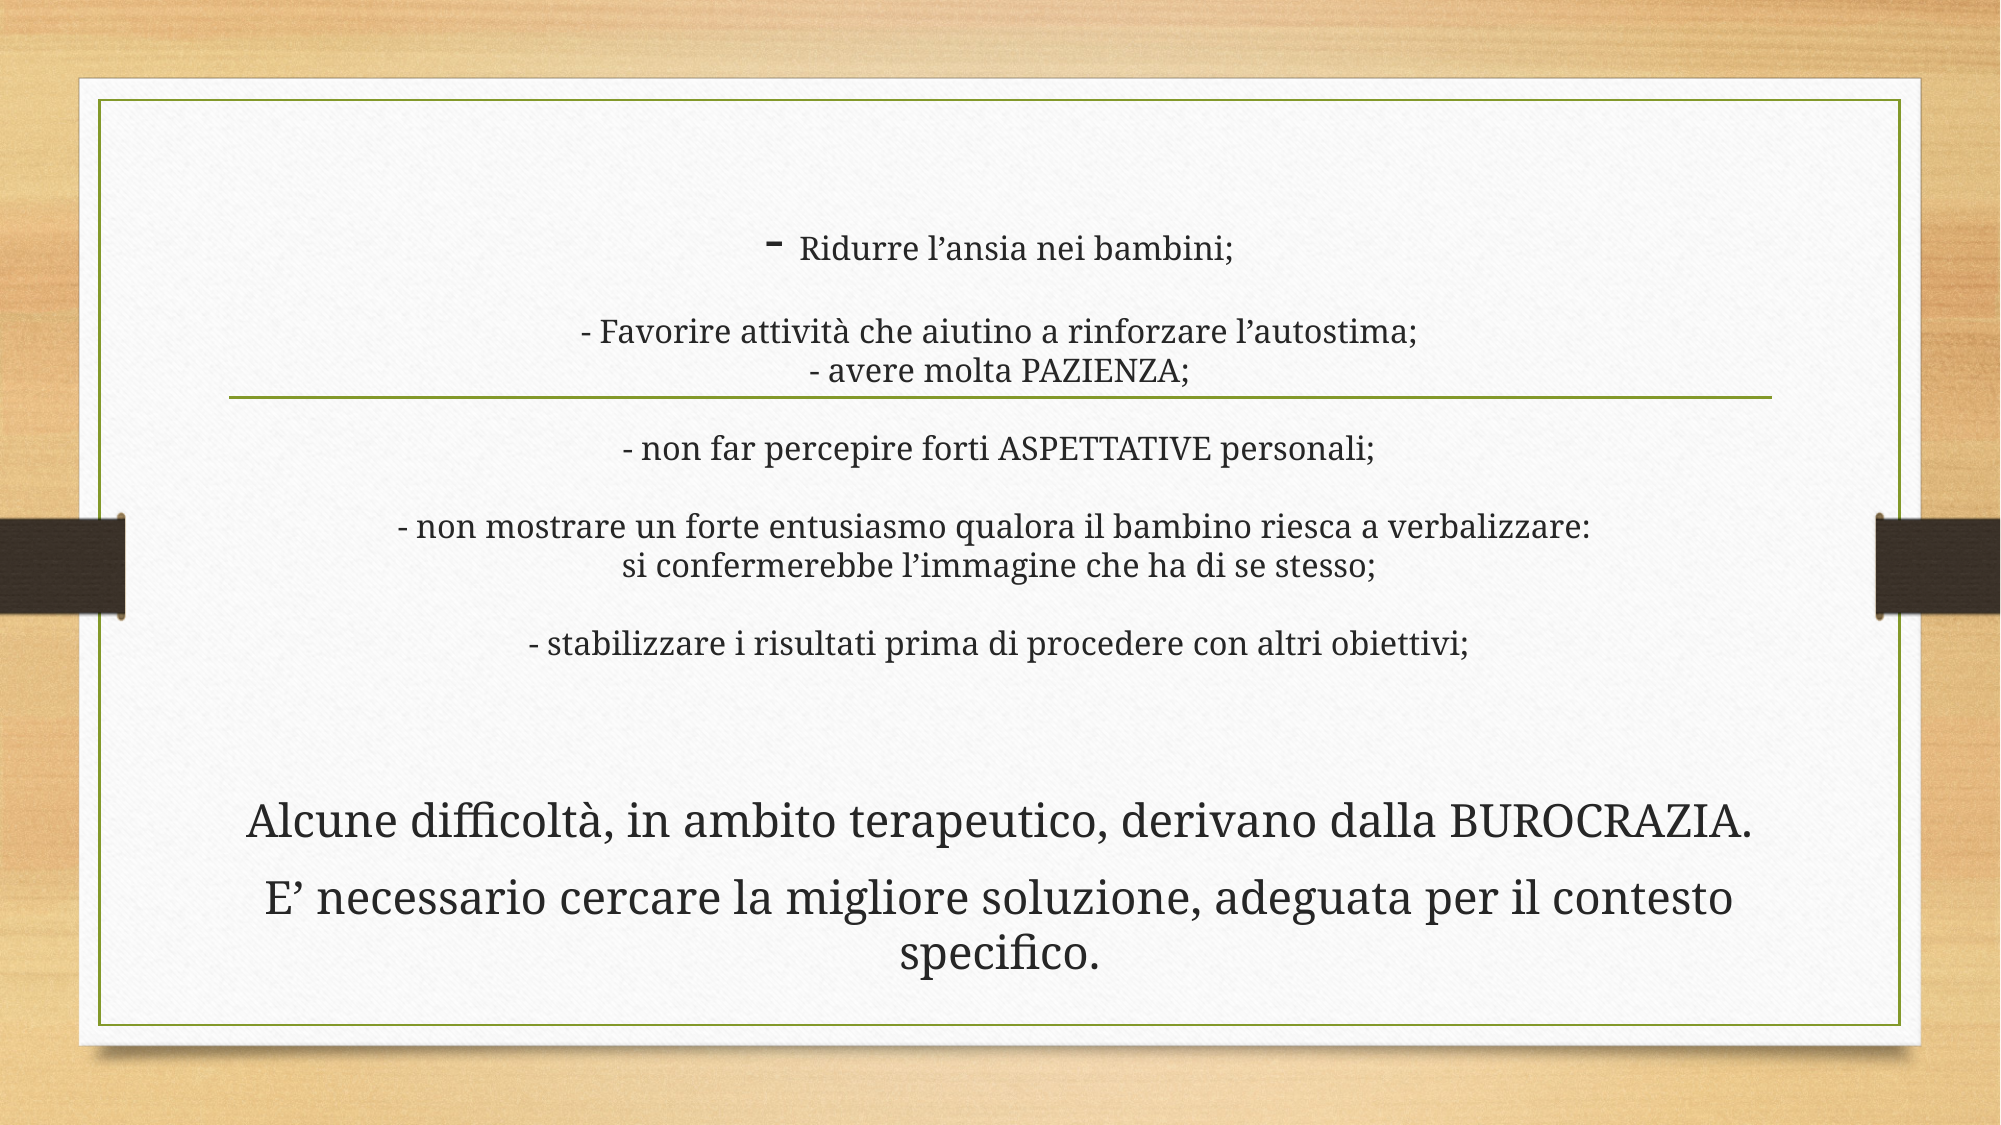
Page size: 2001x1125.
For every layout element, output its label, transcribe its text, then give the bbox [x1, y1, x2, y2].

list Alcune difficoltà, in ambito terapeutico, derivano dalla BUROCRAZIA. E’ necessario cercare la migliore soluzione, adeguata per il contesto specifico. [212, 626, 1788, 1125]
title - Ridurre l’ansia nei bambini; - Favorire attività che aiutino a rinforzare l’autostima; - avere molta PAZIENZA; - non far percepire forti ASPETTATIVE personali; - non mostrare un forte entusiasmo qualora il bambino riesca a verbalizzare: si confermerebbe l’immagine che ha di se stesso; - stabilizzare i risultati prima di procedere con altri obiettivi; [212, 189, 1788, 626]
picture [0, 0, 2001, 1125]
